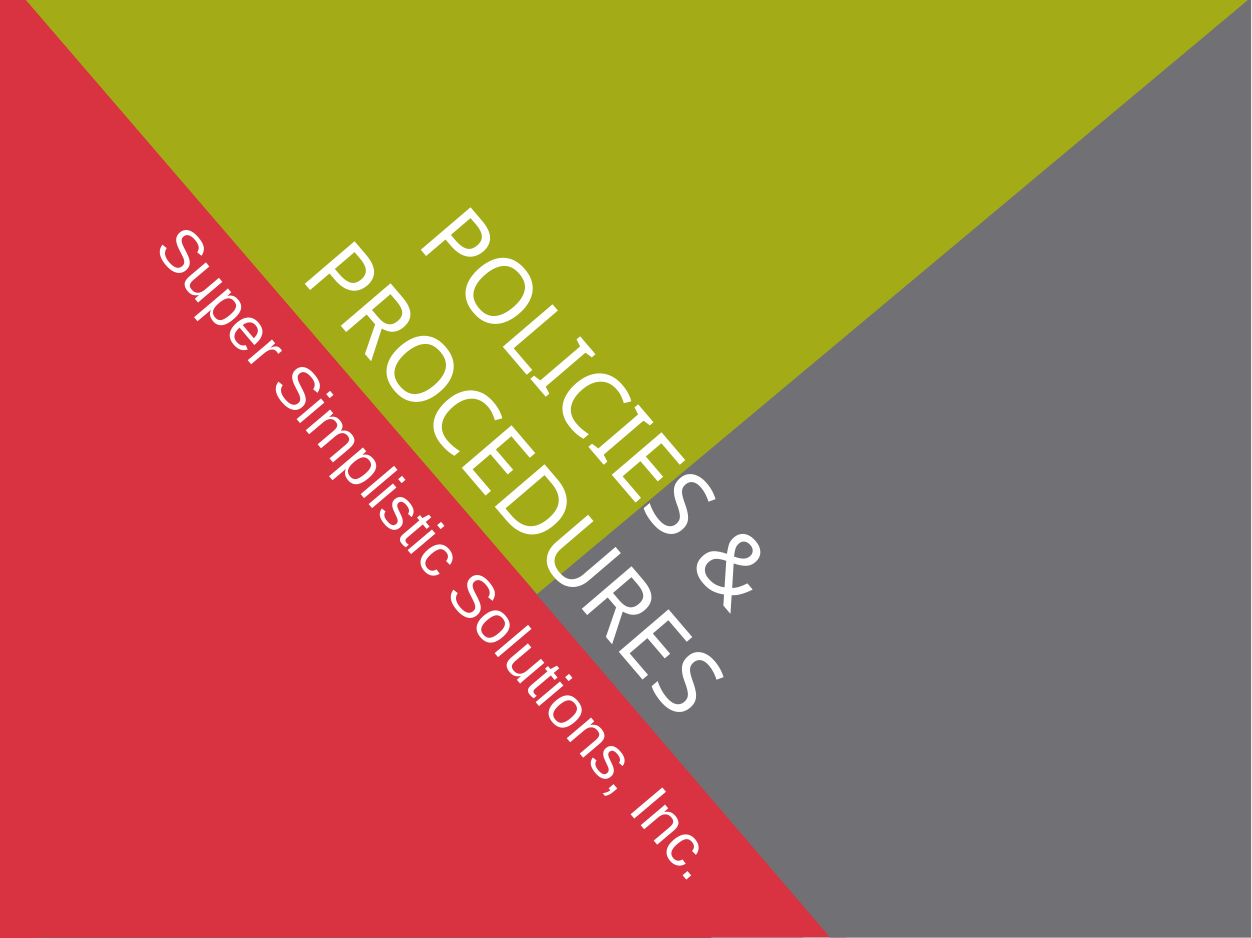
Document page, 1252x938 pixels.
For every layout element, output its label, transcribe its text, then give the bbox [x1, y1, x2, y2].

title POLICIES & PROCEDURES [125, 0, 968, 923]
subtitle Super Simplistic Solutions, Inc. [8, 189, 757, 938]
